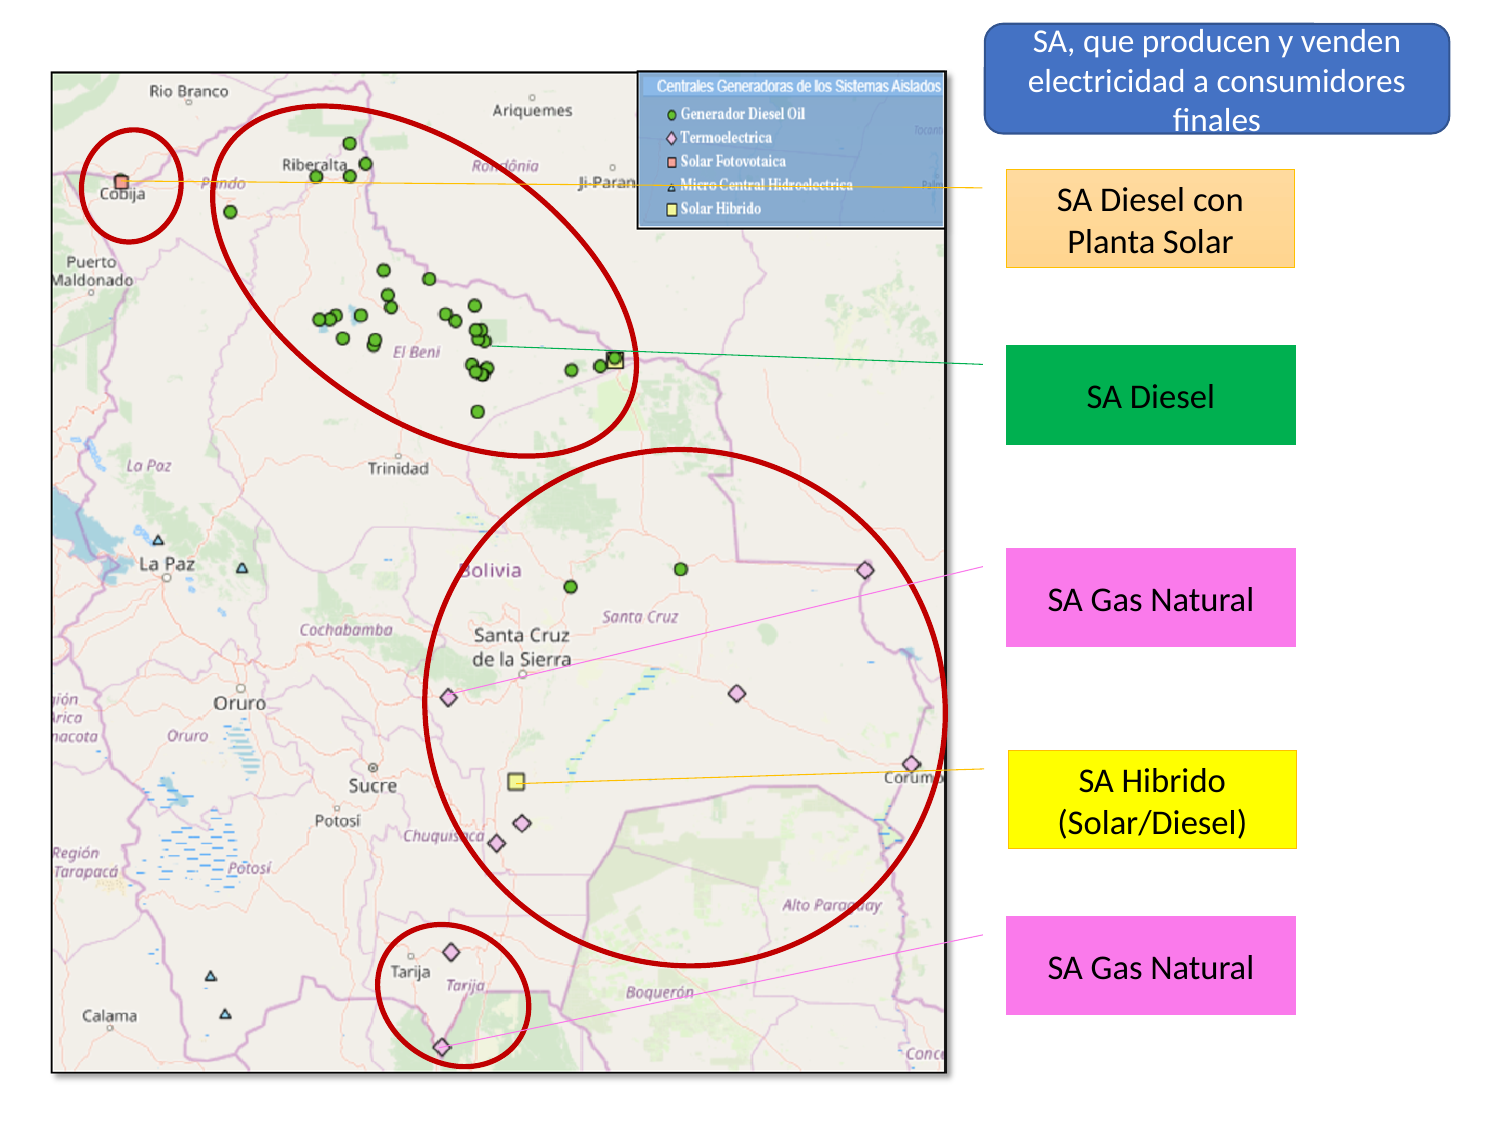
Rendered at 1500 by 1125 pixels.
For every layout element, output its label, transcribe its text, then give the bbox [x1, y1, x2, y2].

text_box SA Hibrido (Solar/Diesel) [1008, 750, 1297, 849]
text_box SA Gas Natural [1006, 916, 1296, 1015]
picture [47, 66, 960, 1086]
text_box SA, que producen y venden electricidad a consumidores finales [983, 22, 1451, 135]
text_box SA Diesel con Planta Solar [1006, 169, 1295, 268]
text_box SA Gas Natural [1006, 548, 1296, 647]
text_box SA Diesel [1006, 345, 1296, 445]
